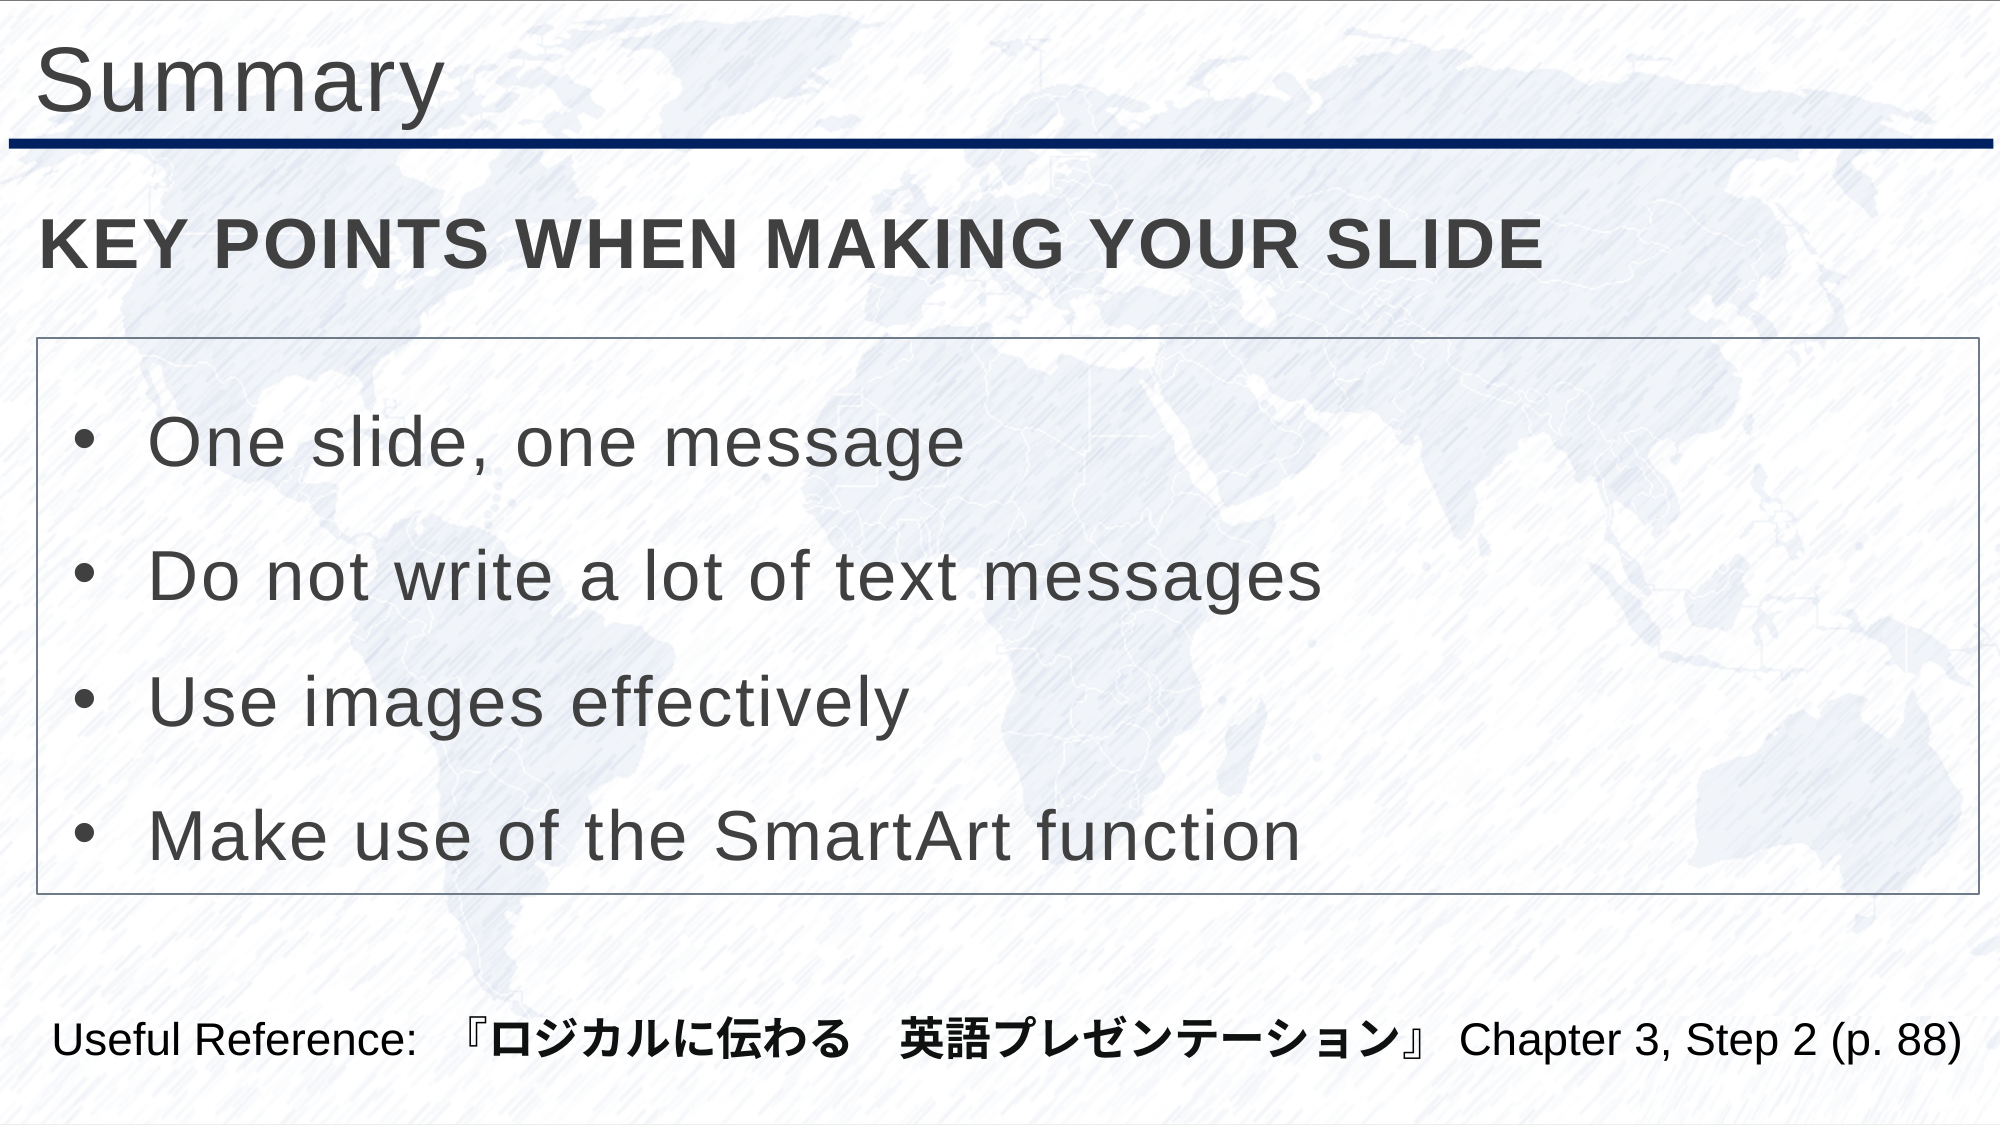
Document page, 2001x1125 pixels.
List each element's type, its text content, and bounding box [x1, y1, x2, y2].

text_box Do not write a lot of text messages [72, 486, 1942, 613]
list Summary [19, 1, 1979, 135]
text_box [36, 337, 1980, 895]
text_box Use images effectively [72, 613, 1942, 740]
picture [0, 0, 2000, 1124]
text_box Useful Reference: 『ロジカルに伝わる 英語プレゼンテーション』Chapter 3, Step 2 (p. 88) [36, 1001, 1979, 1072]
text_box One slide, one message [72, 353, 1942, 480]
text_box Make use of the SmartArt function [72, 746, 1942, 873]
text_box KEY POINTS WHEN MAKING YOUR SLIDE [21, 179, 1600, 293]
